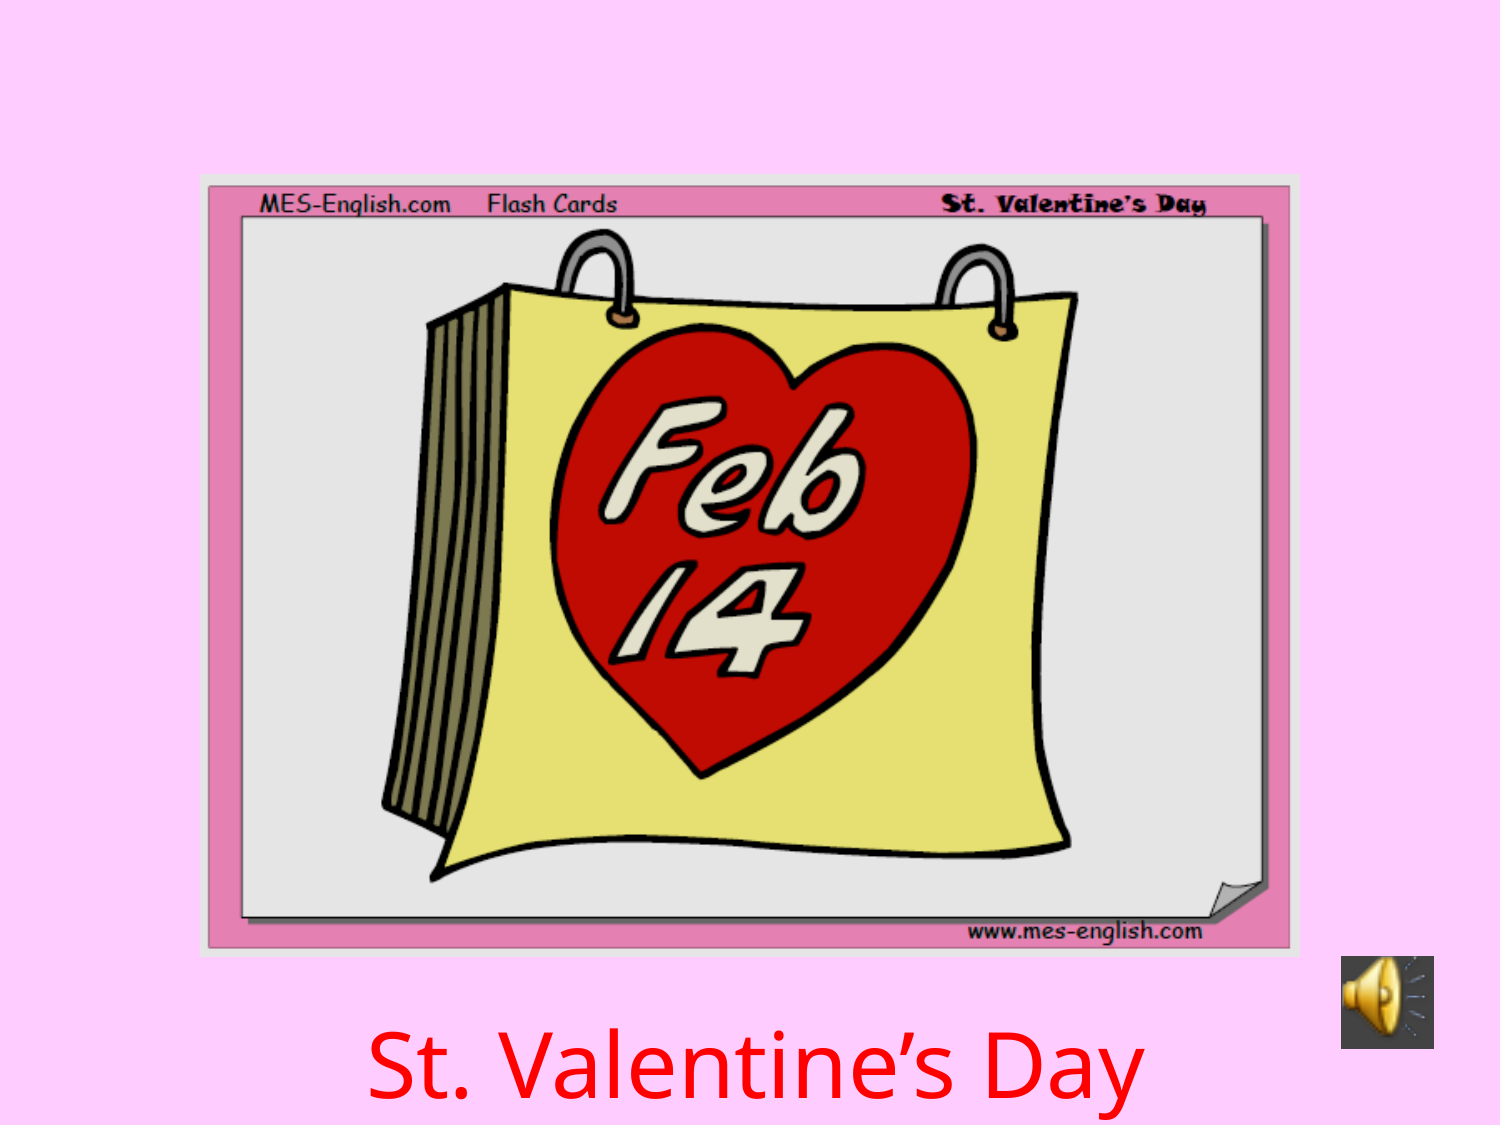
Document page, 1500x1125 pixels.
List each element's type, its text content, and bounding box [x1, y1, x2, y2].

text_box St. Valentine’s Day [99, 999, 1413, 1125]
picture [199, 174, 1301, 957]
picture [1340, 954, 1436, 1050]
